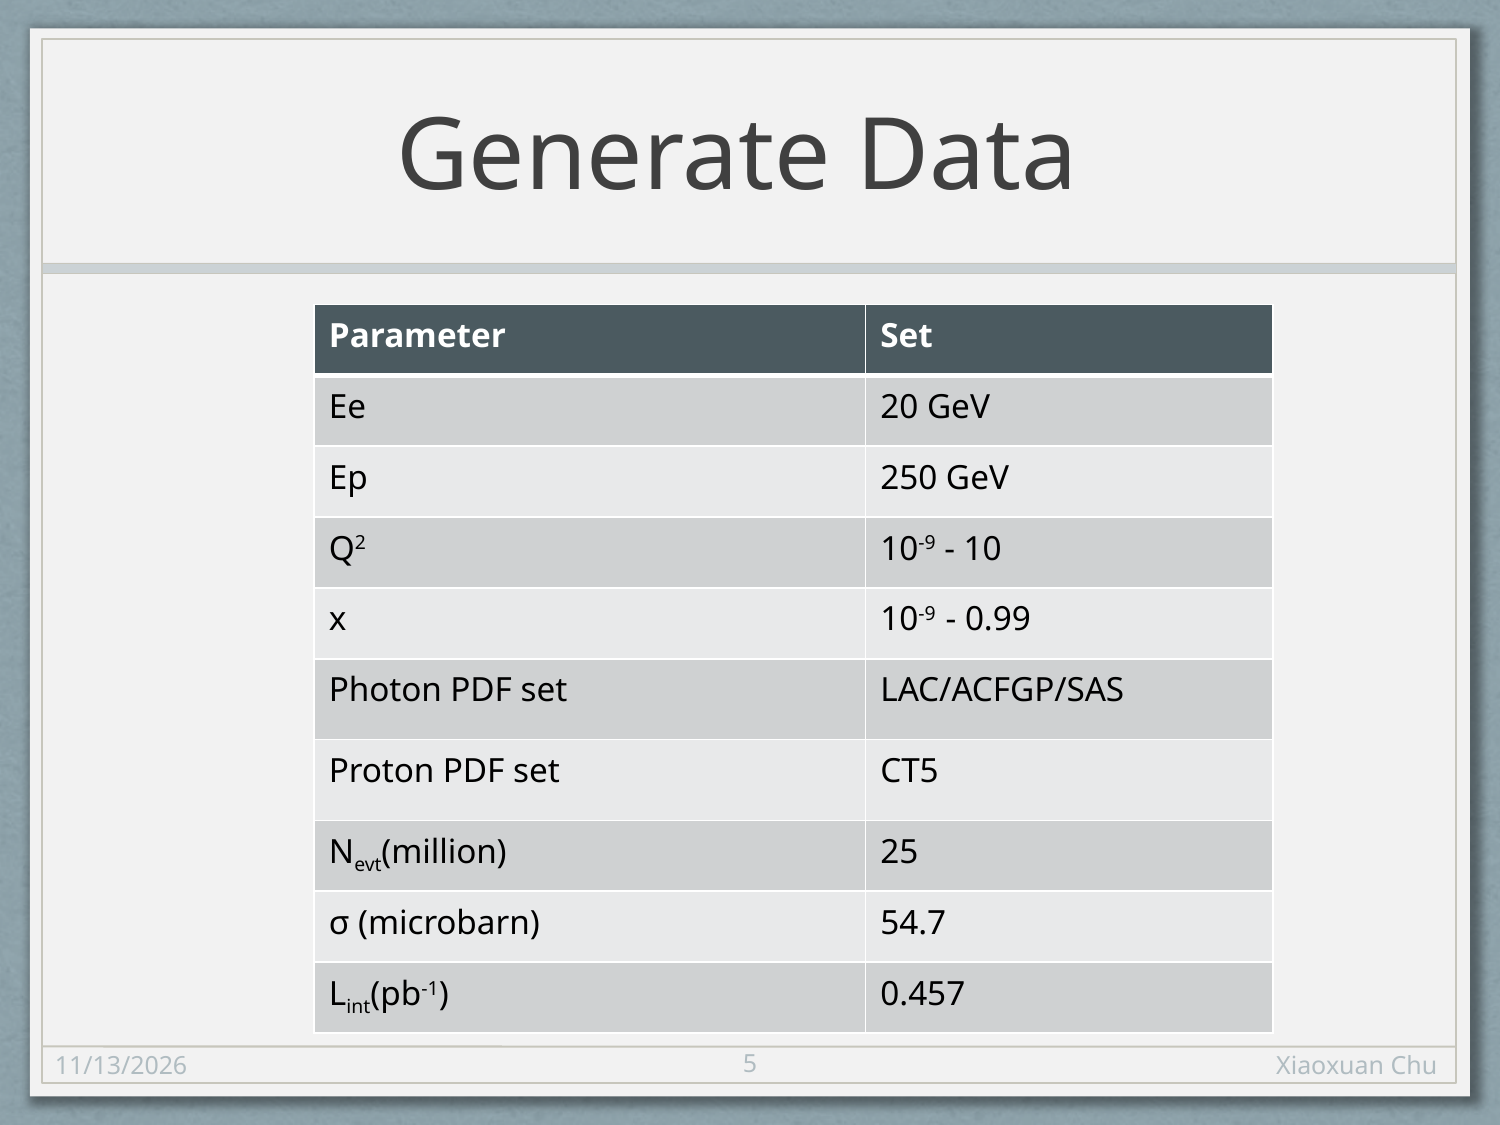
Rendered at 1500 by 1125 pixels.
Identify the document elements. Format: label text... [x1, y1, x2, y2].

table_cell LAC/ACFGP/SAS [866, 660, 1272, 739]
table_cell 250 GeV [866, 447, 1272, 516]
table_header Set [866, 305, 1272, 373]
table_cell Nevt(million) [315, 821, 865, 890]
table_cell CT5 [866, 740, 1272, 820]
table_cell Ep [315, 447, 865, 516]
table_cell Lint(pb-1) [315, 963, 865, 1032]
table_cell Q2 [315, 518, 865, 587]
table_cell Photon PDF set [315, 660, 865, 739]
table_header Parameter [315, 305, 865, 373]
table_cell 10-9 - 0.99 [866, 589, 1272, 658]
table_cell Proton PDF set [315, 740, 865, 820]
table_cell 0.457 [866, 963, 1272, 1032]
table_cell 20 GeV [866, 378, 1272, 445]
table_cell σ (microbarn) [315, 892, 865, 961]
table_cell Ee [315, 378, 865, 445]
slide_number 5 [687, 1042, 813, 1088]
text_box [185, 235, 767, 296]
table_cell 10-9 - 10 [866, 518, 1272, 587]
footer Xiaoxuan Chu [977, 1045, 1453, 1088]
title Generate Data [147, 40, 1353, 260]
table_cell x [315, 589, 865, 658]
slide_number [39, 1045, 390, 1088]
table_cell 54.7 [866, 892, 1272, 961]
table_cell 25 [866, 821, 1272, 890]
